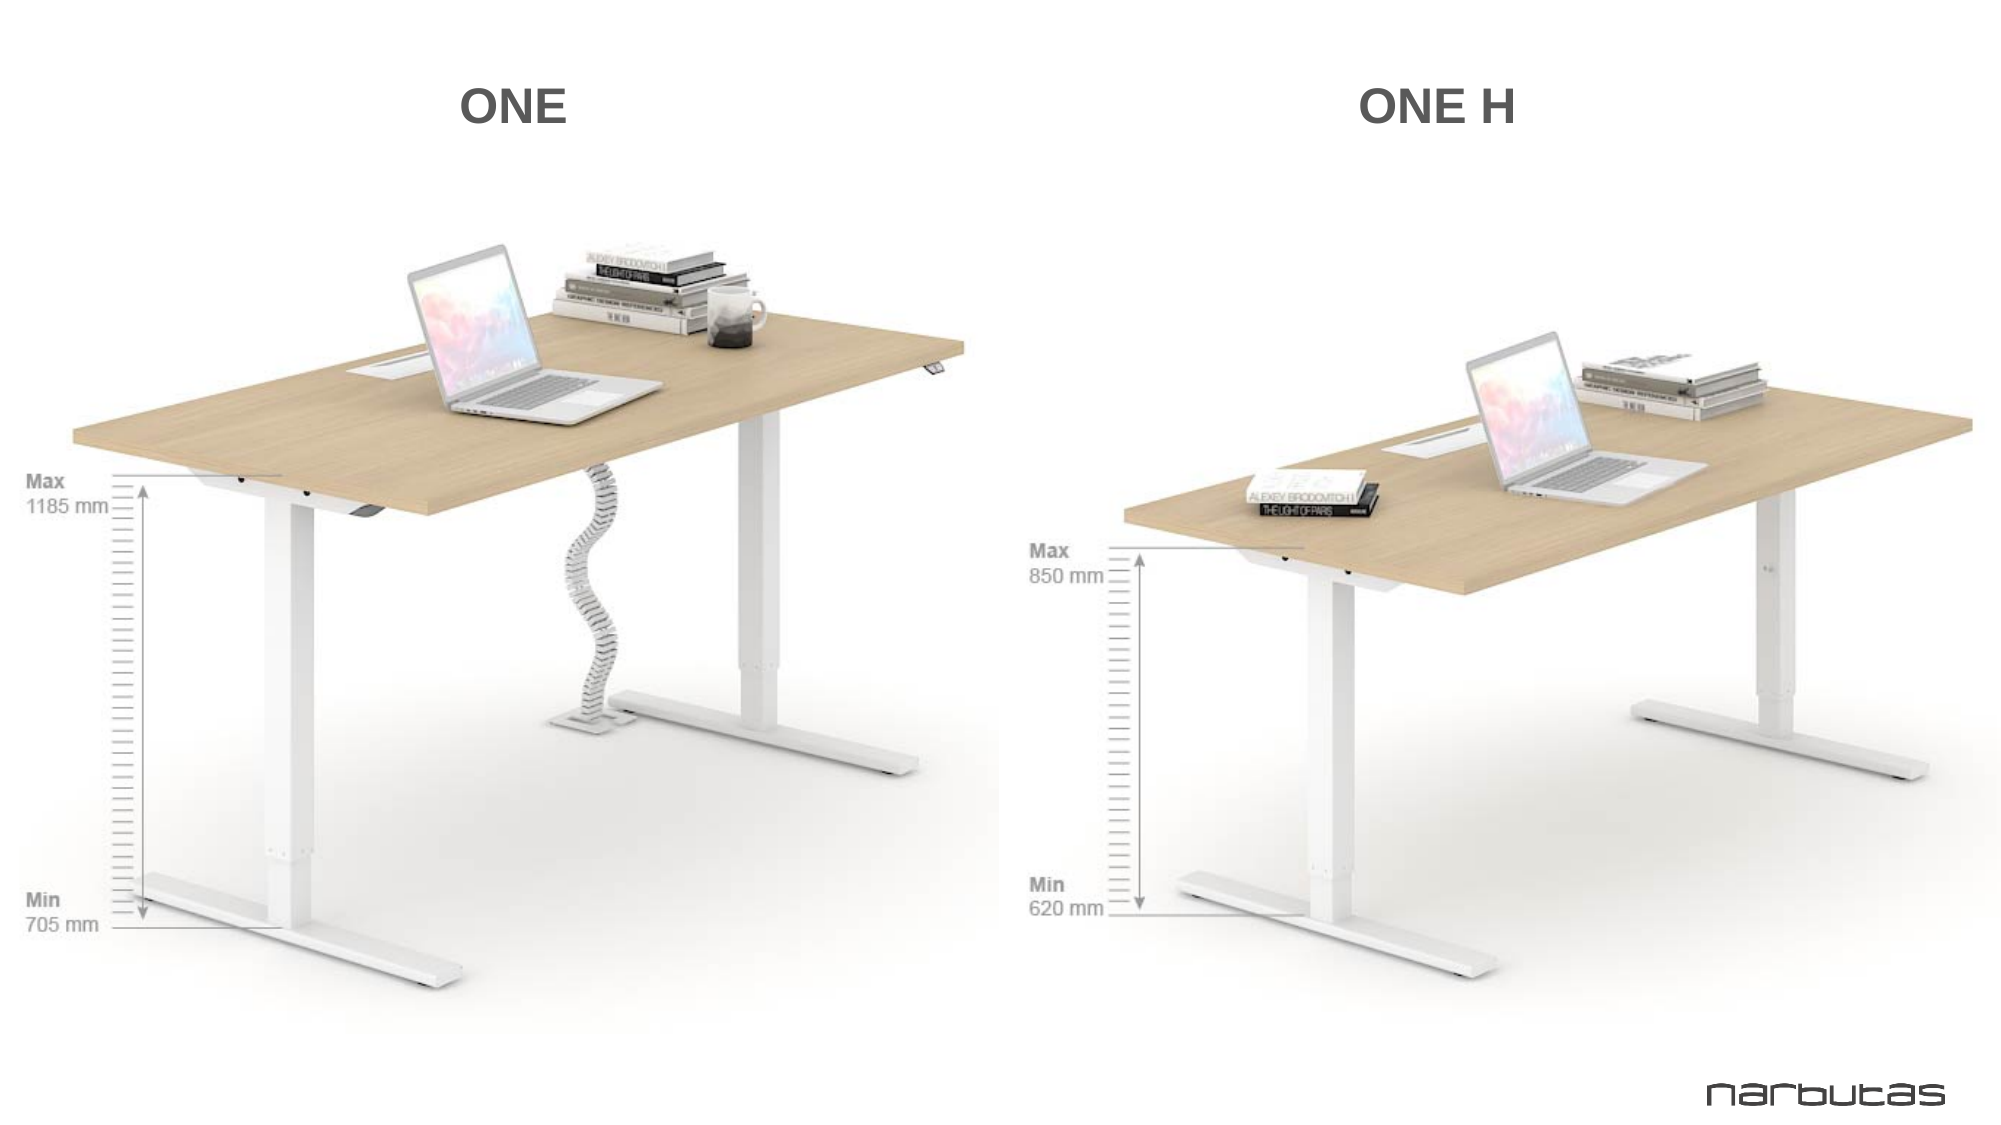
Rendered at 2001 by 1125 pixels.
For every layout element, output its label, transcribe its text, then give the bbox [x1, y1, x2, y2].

picture [1707, 1083, 1945, 1106]
text_box ONE H [1343, 66, 1532, 142]
picture [15, 194, 2001, 1059]
text_box ONE [444, 66, 583, 142]
